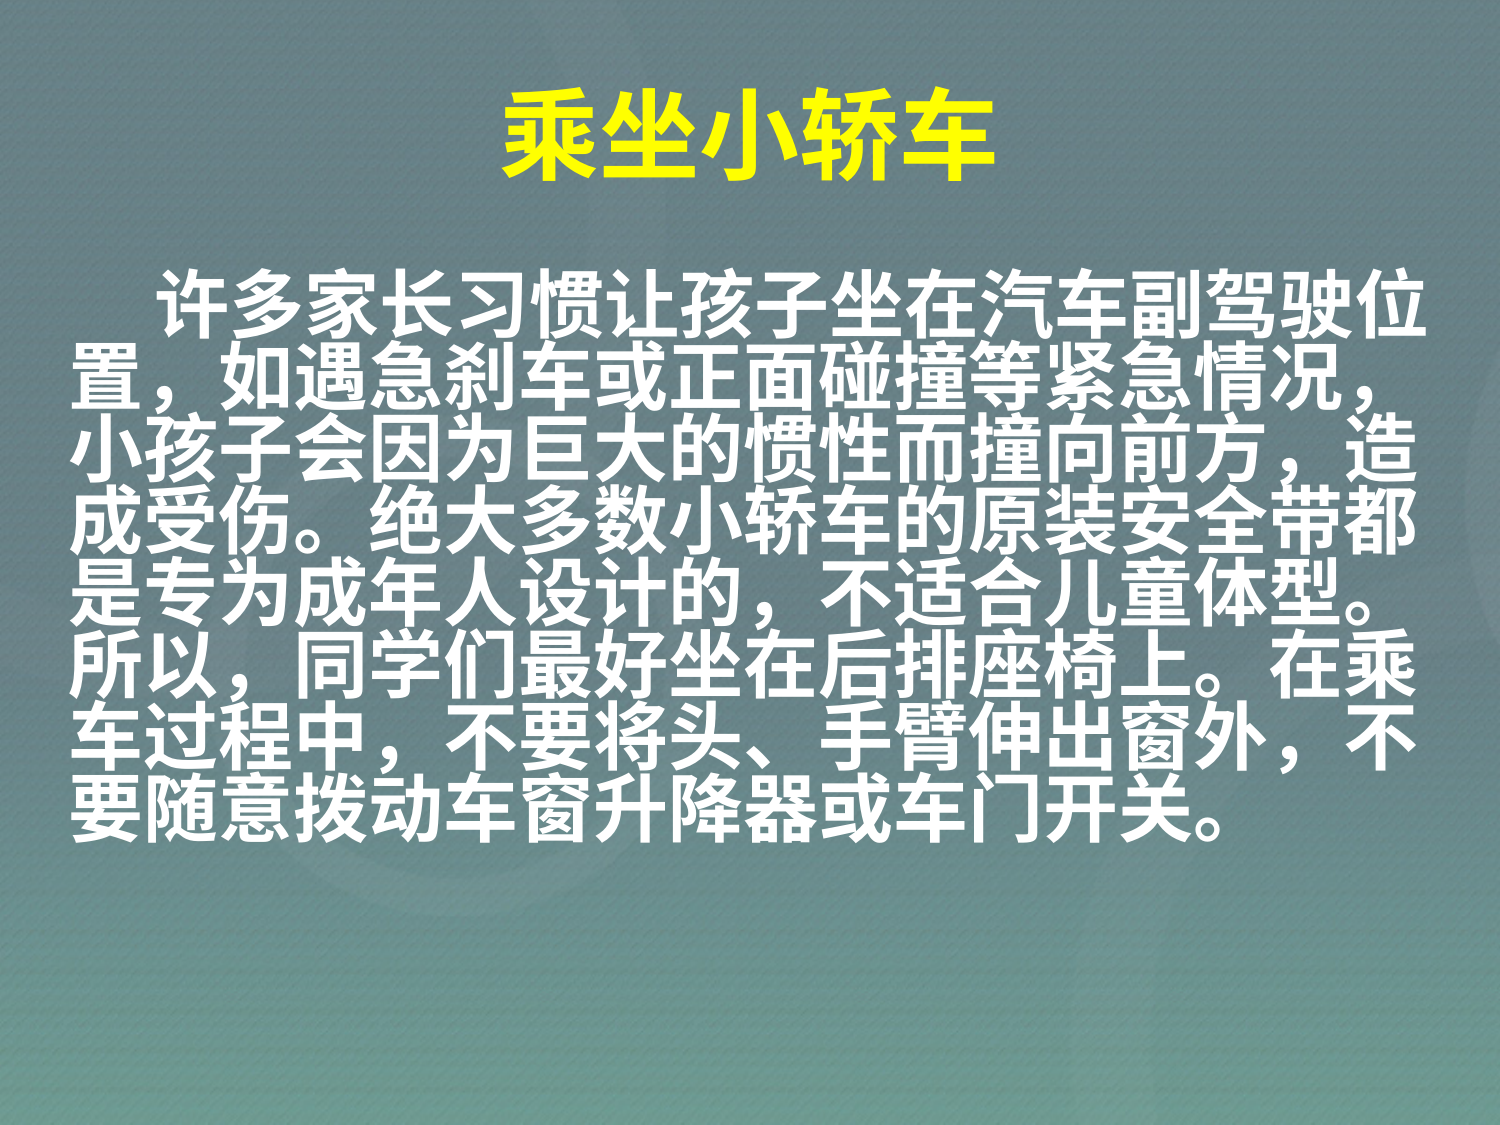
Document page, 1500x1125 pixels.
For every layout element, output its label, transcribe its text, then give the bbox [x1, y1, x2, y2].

title 乘坐小轿车 [111, 66, 1388, 200]
picture [0, 0, 1500, 1125]
subtitle 许多家长习惯让孩子坐在汽车副驾驶位置，如遇急刹车或正面碰撞等紧急情况，小孩子会因为巨大的惯性而撞向前方，造成受伤。绝大多数小轿车的原装安全带都是专为成年人设计的，不适合儿童体型。所以，同学们最好坐在后排座椅上。在乘车过程中，不要将头、手臂伸出窗外，不要随意拨动车窗升降器或车门开关。 [52, 266, 1465, 1012]
